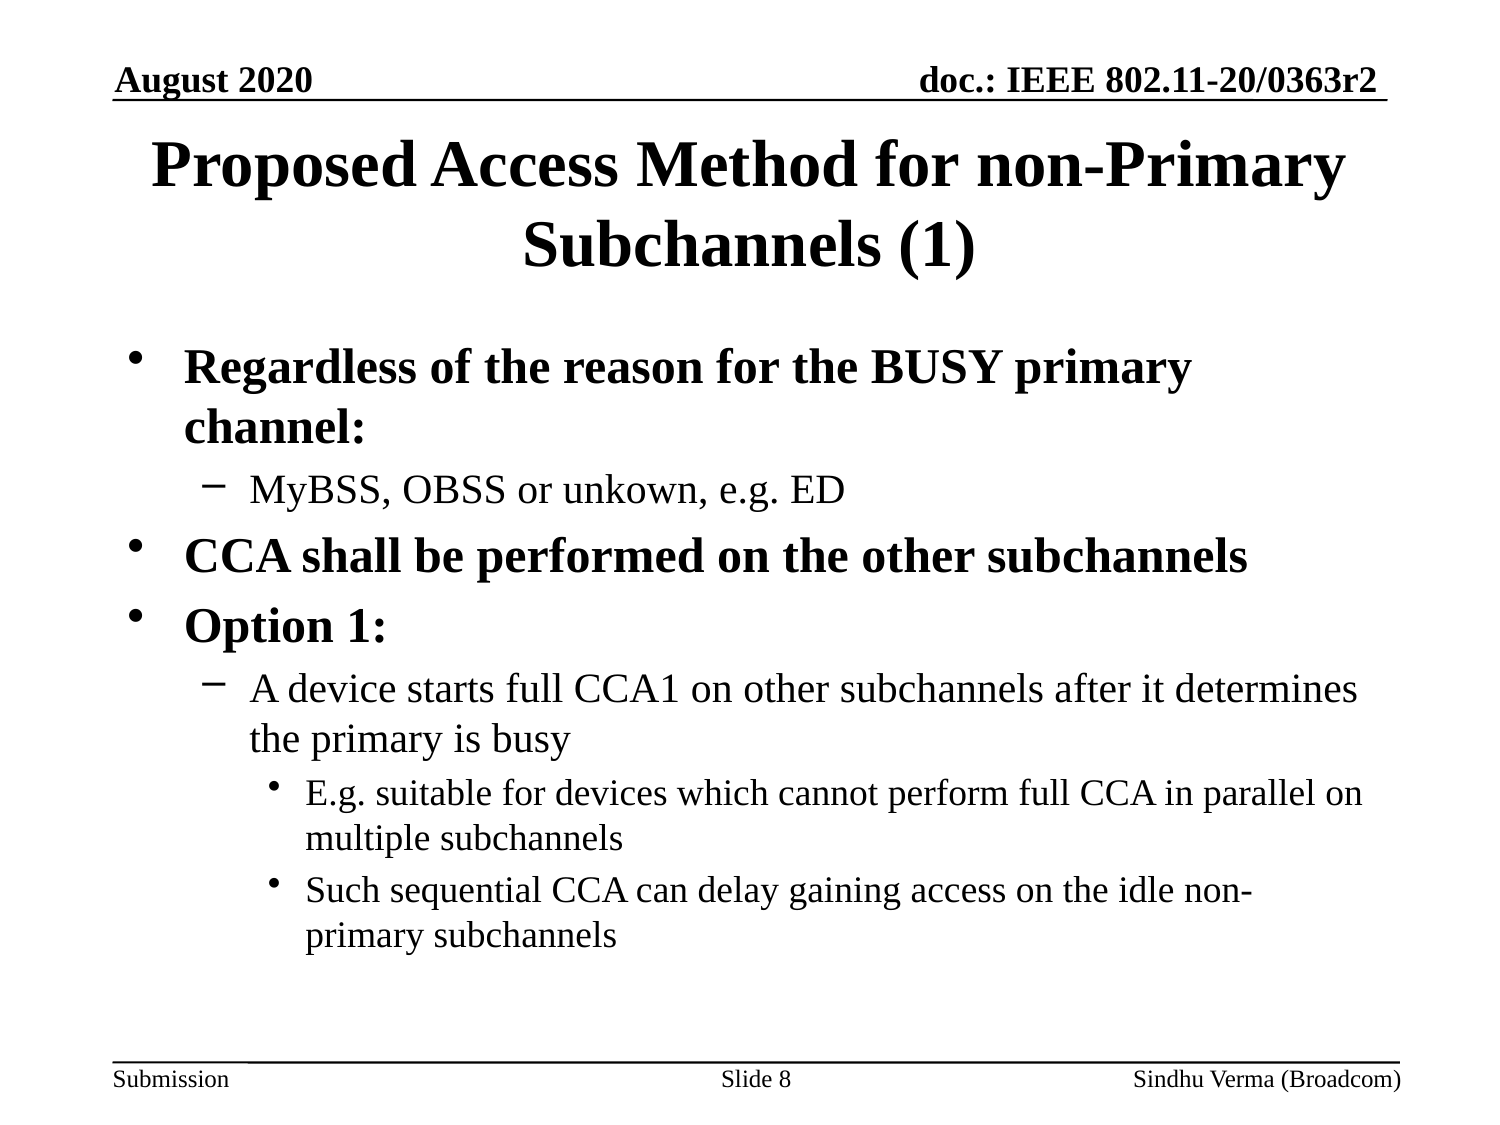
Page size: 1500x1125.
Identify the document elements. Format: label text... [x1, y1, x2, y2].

footer Sindhu Verma (Broadcom) [1129, 1061, 1402, 1093]
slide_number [114, 54, 316, 101]
list Regardless of the reason for the BUSY primary channel: MyBSS, OBSS or unkown, e.g. ED CCA shall be performed on the other subchannels Option 1: A device starts full CCA1 on other subchannels after it determines the primary is busy E.g. suitable for devices which cannot perform full CCA in parallel on multiple subchannels Such sequential CCA can delay gaining access on the idle non-primary subchannels [112, 326, 1388, 1002]
slide_number Slide 8 [712, 1061, 800, 1093]
title Proposed Access Method for non-Primary Subchannels (1) [112, 112, 1388, 288]
